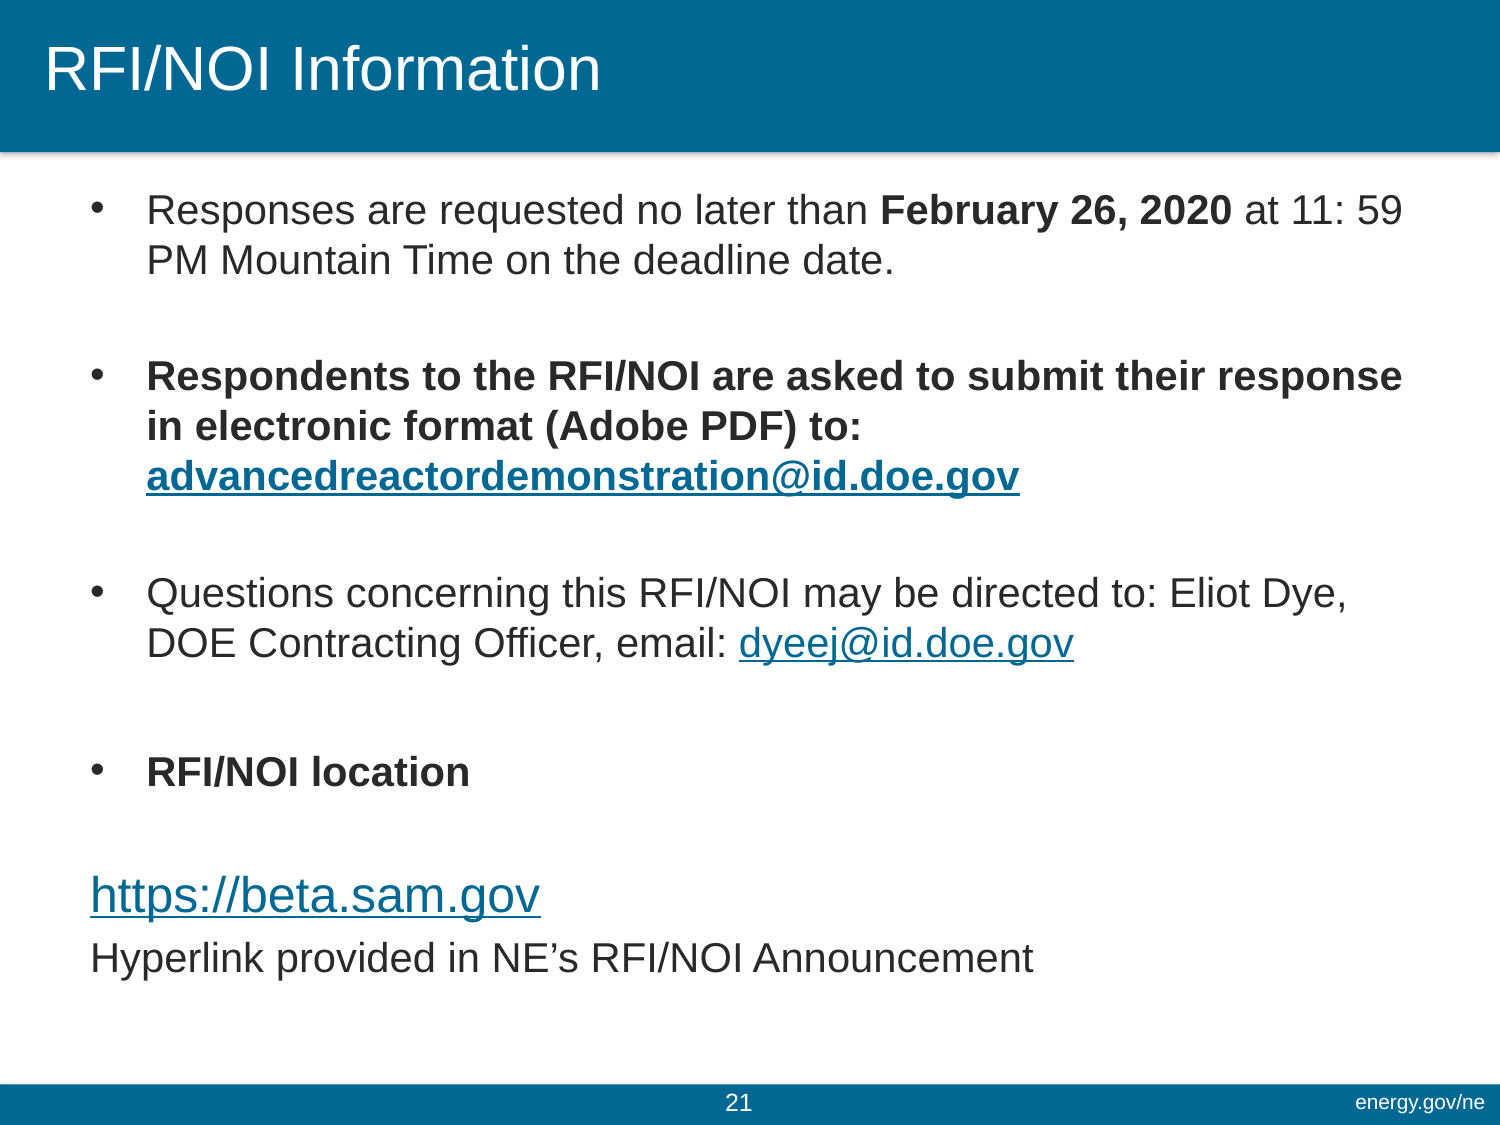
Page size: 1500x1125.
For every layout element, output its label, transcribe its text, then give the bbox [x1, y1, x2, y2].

title RFI/NOI Information [28, 0, 959, 149]
list Responses are requested no later than February 26, 2020 at 11: 59 PM Mountain Time on the deadline date. Respondents to the RFI/NOI are asked to submit their response in electronic format (Adobe PDF) to: advancedreactordemonstration@id.doe.gov Questions concerning this RFI/NOI may be directed to: Eliot Dye, DOE Contracting Officer, email: dyeej@id.doe.gov RFI/NOI location https://beta.sam.gov Hyperlink provided in NE’s RFI/NOI Announcement [74, 174, 1426, 1062]
